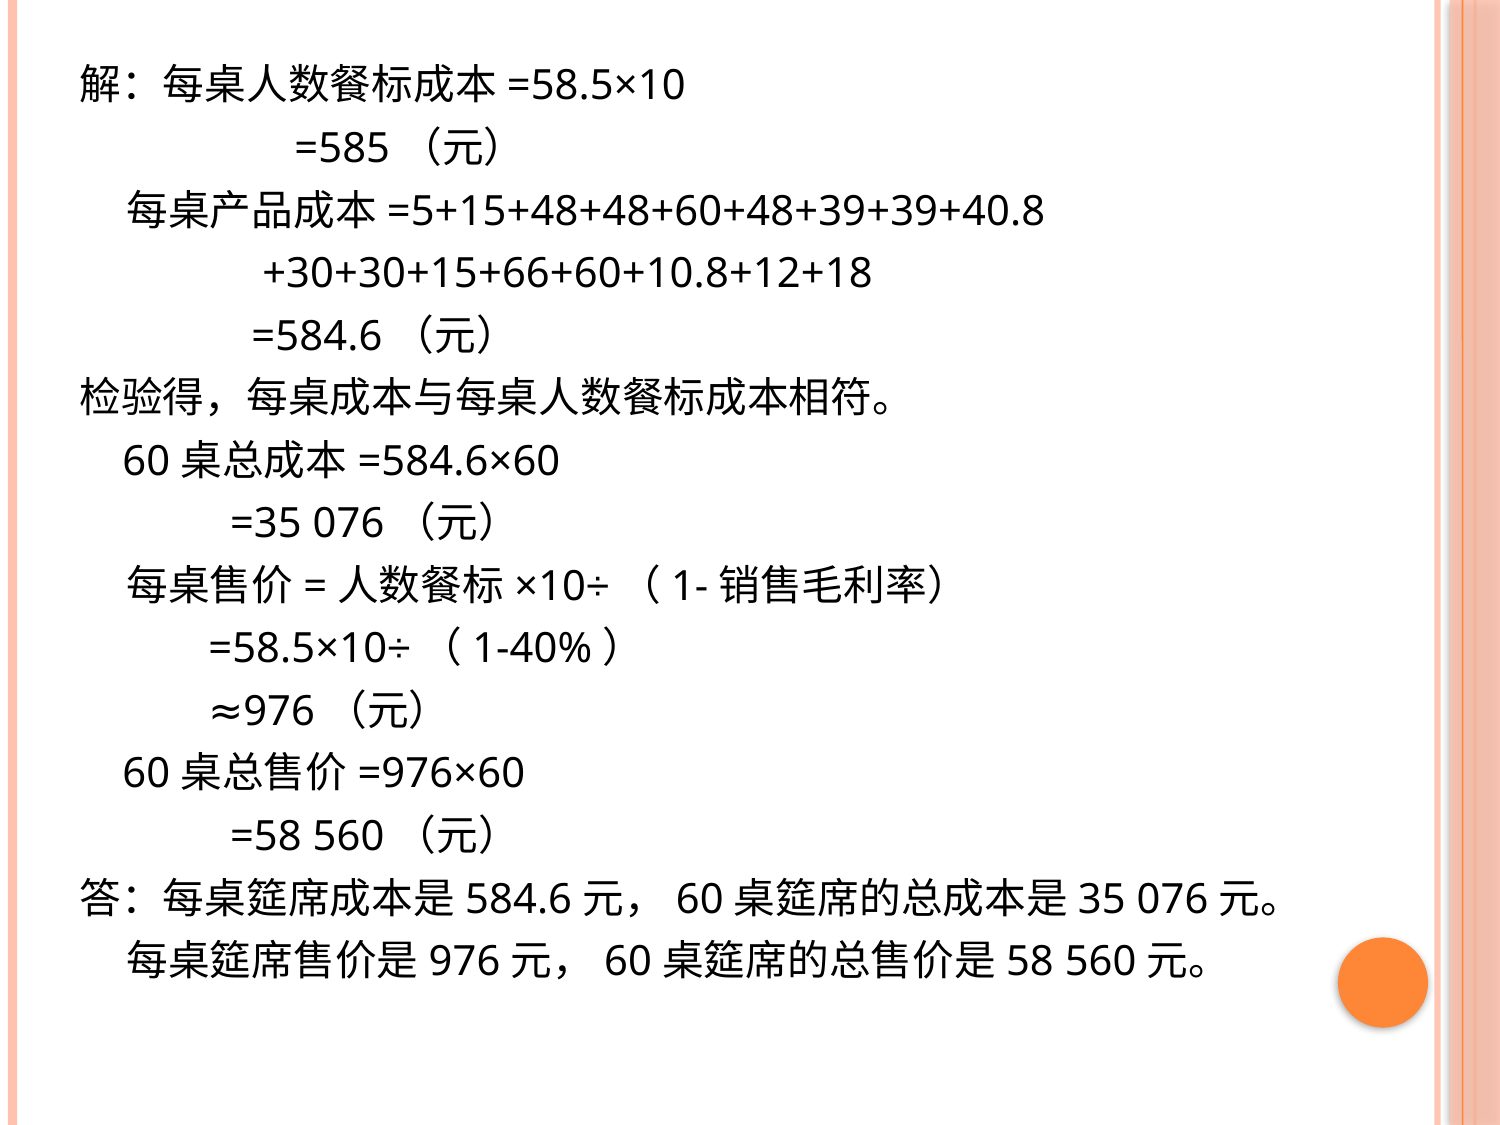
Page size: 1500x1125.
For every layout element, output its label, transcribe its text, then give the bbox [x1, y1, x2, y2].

list 解：每桌人数餐标成本=58.5×10 =585（元） 每桌产品成本=5+15+48+48+60+48+39+39+40.8 +30+30+15+66+60+10.8+12+18 =584.6（元） 检验得，每桌成本与每桌人数餐标成本相符。 60桌总成本=584.6×60 =35 076（元） 每桌售价=人数餐标×10÷（1-销售毛利率） =58.5×10÷（1-40%） ≈976（元） 60桌总售价=976×60 =58 560（元） 答：每桌筵席成本是584.6元，60桌筵席的总成本是35 076元。 每桌筵席售价是976元，60桌筵席的总售价是58 560元。 [64, 50, 1361, 851]
